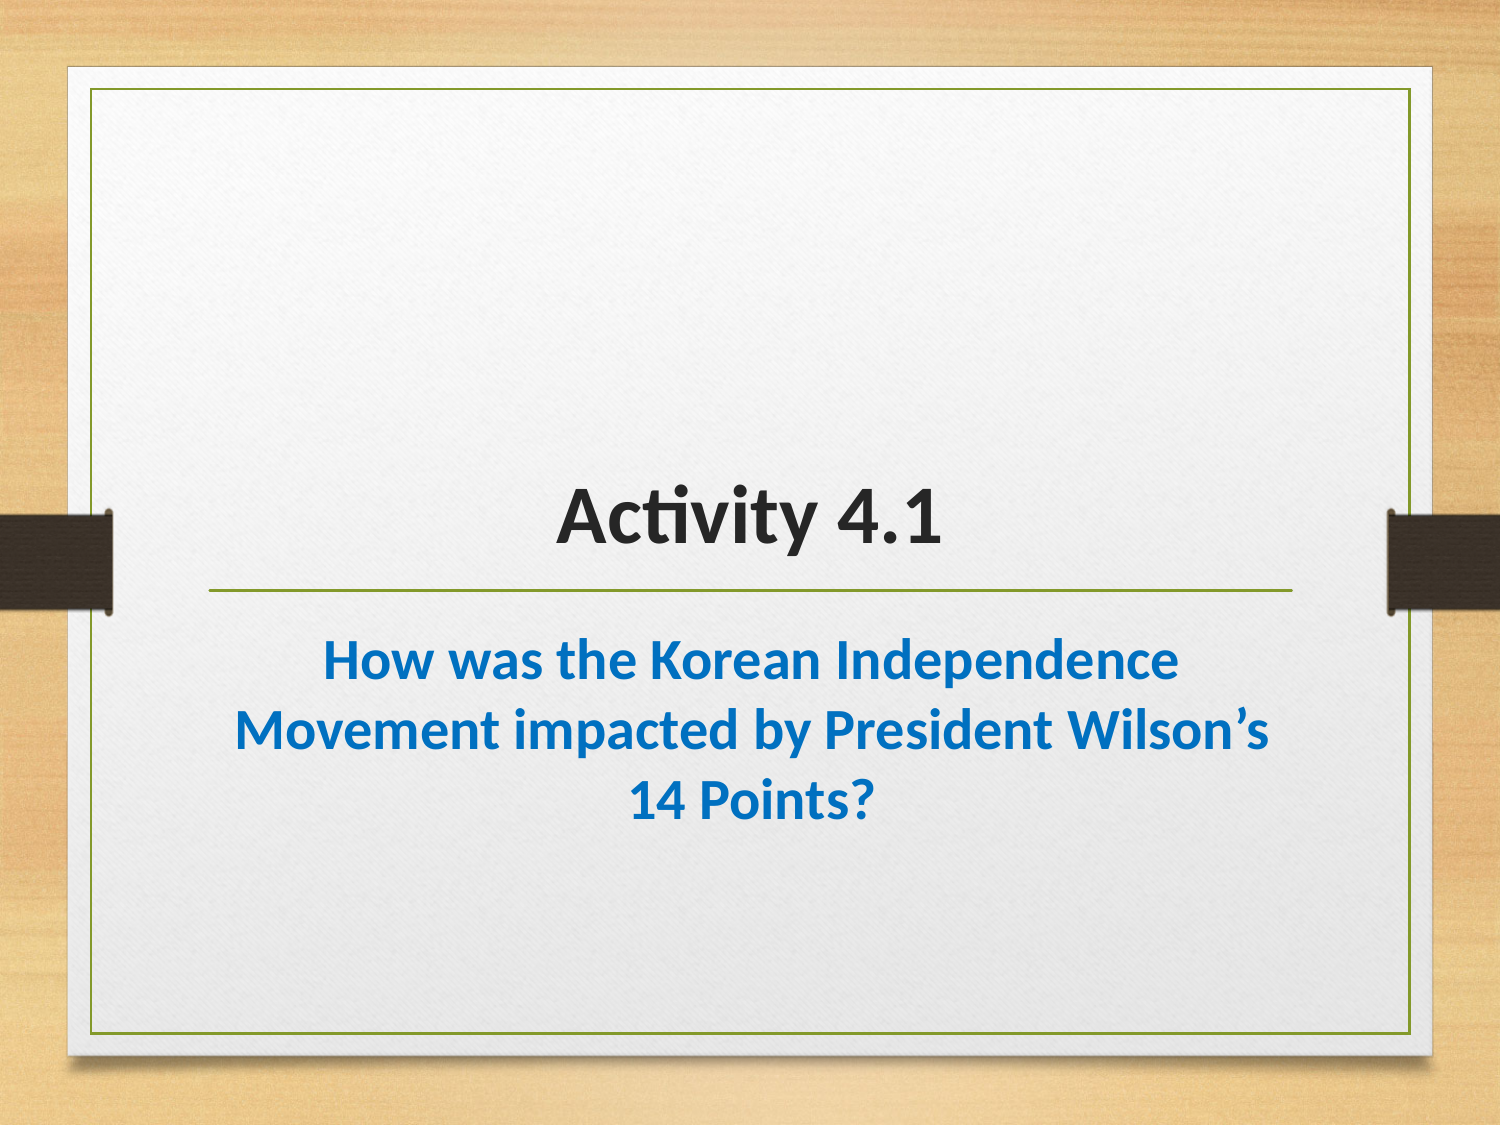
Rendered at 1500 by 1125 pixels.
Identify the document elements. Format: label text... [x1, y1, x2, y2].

picture [0, 0, 1500, 1125]
list How was the Korean Independence Movement impacted by President Wilson’s 14 Points? [196, 613, 1308, 862]
title Activity 4.1 [209, 269, 1292, 569]
